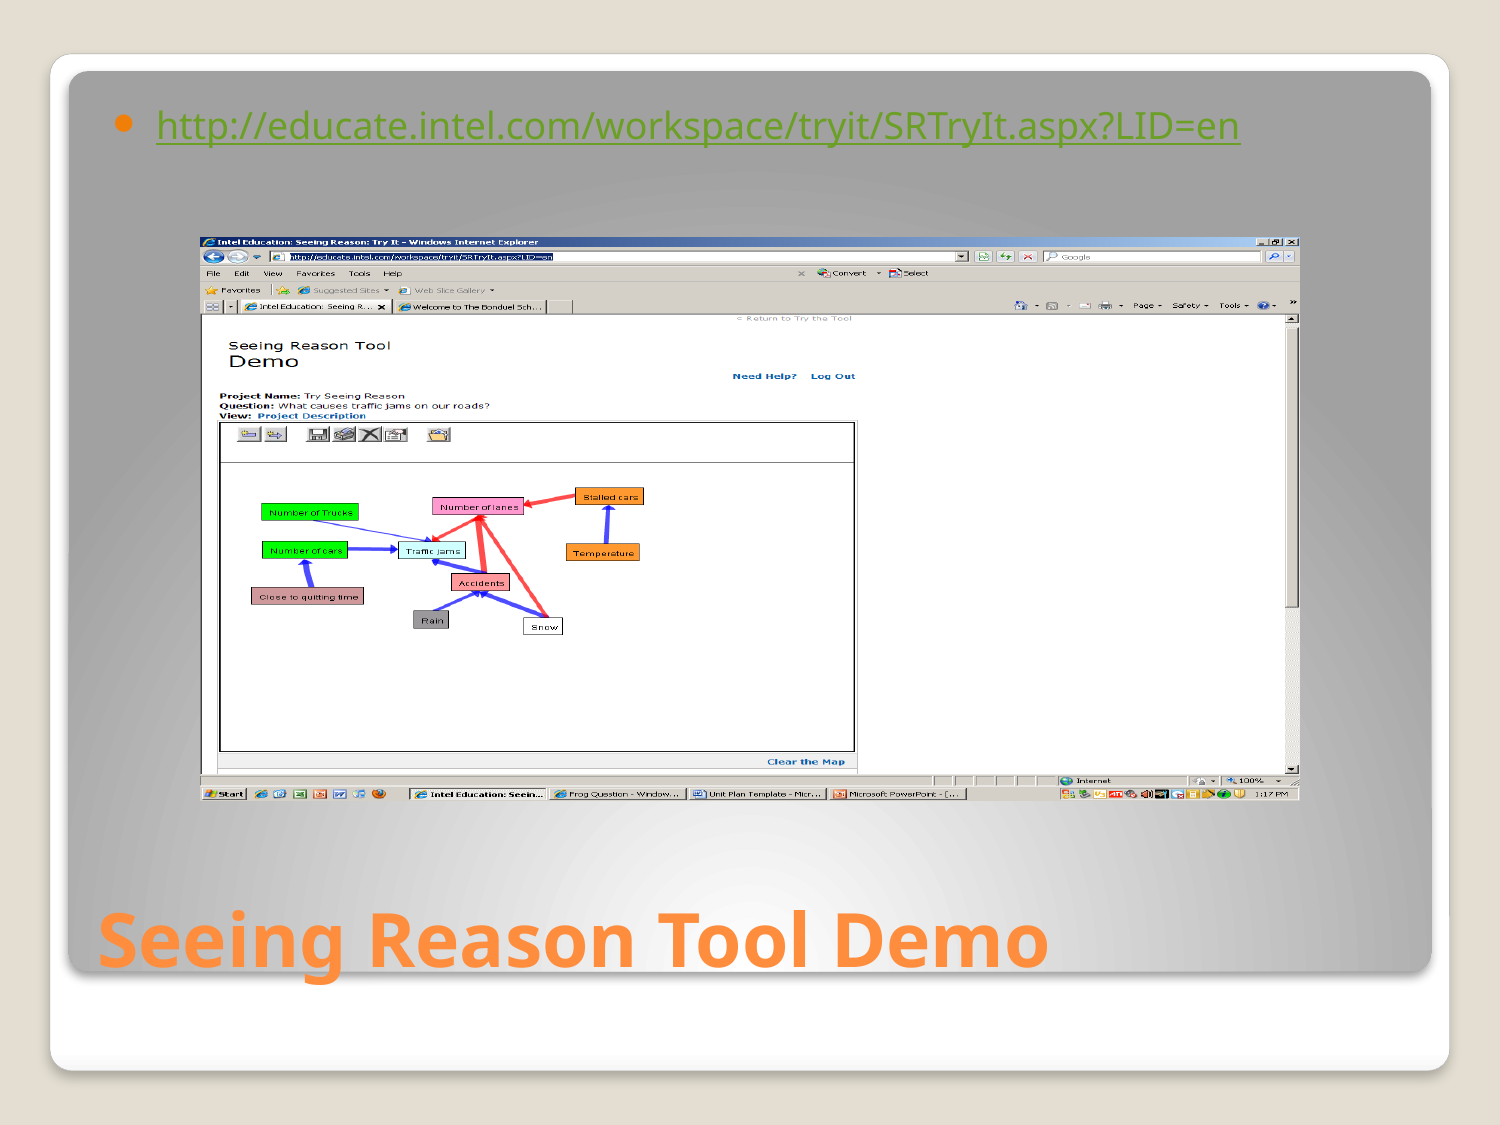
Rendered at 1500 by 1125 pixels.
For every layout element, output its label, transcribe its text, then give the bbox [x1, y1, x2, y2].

picture [199, 237, 1301, 801]
title Seeing Reason Tool Demo [82, 817, 1425, 991]
list http://educate.intel.com/workspace/tryit/SRTryIt.aspx?LID=en [82, 86, 1426, 775]
